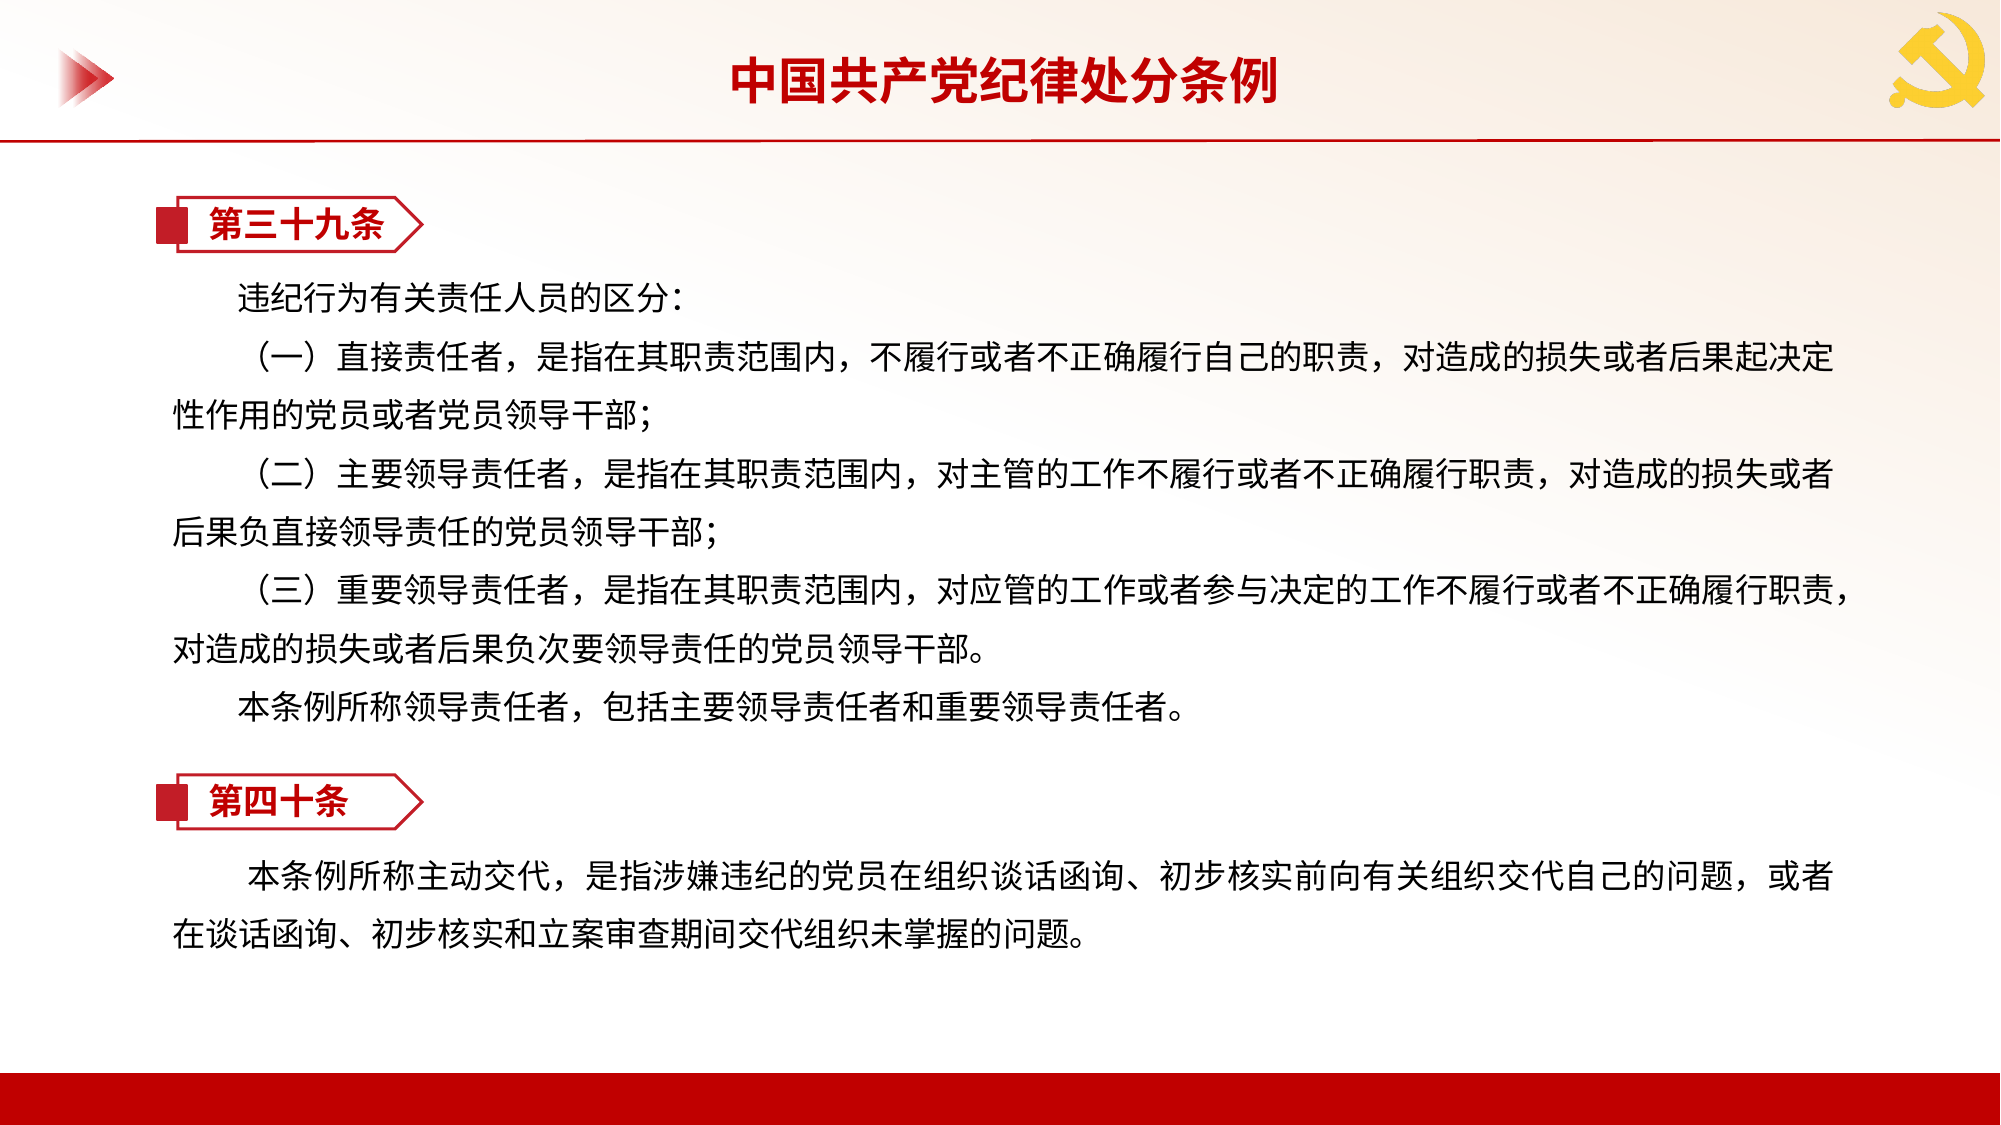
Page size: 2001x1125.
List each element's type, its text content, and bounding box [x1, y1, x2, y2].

text_box 违纪行为有关责任人员的区分： （一）直接责任者，是指在其职责范围内，不履行或者不正确履行自己的职责，对造成的损失或者后果起决定性作用的党员或者党员领导干部； （二）主要领导责任者，是指在其职责范围内，对主管的工作不履行或者不正确履行职责，对造成的损失或者后果负直接领导责任的党员领导干部； （三）重要领导责任者，是指在其职责范围内，对应管的工作或者参与决定的工作不履行或者不正确履行职责，对造成的损失或者后果负次要领导责任的党员领导干部。 本条例所称领导责任者，包括主要领导责任者和重要领导责任者。 [157, 251, 1850, 334]
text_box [156, 771, 422, 830]
text_box 本条例所称主动交代，是指涉嫌违纪的党员在组织谈话函询、初步核实前向有关组织交代自己的问题，或者在谈话函询、初步核实和立案审查期间交代组织未掌握的问题。 [157, 829, 1850, 977]
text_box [156, 194, 422, 253]
text_box 中国共产党纪律处分条例 [303, 29, 1705, 117]
text_box [0, 1072, 2000, 1125]
picture [1889, 12, 1985, 108]
